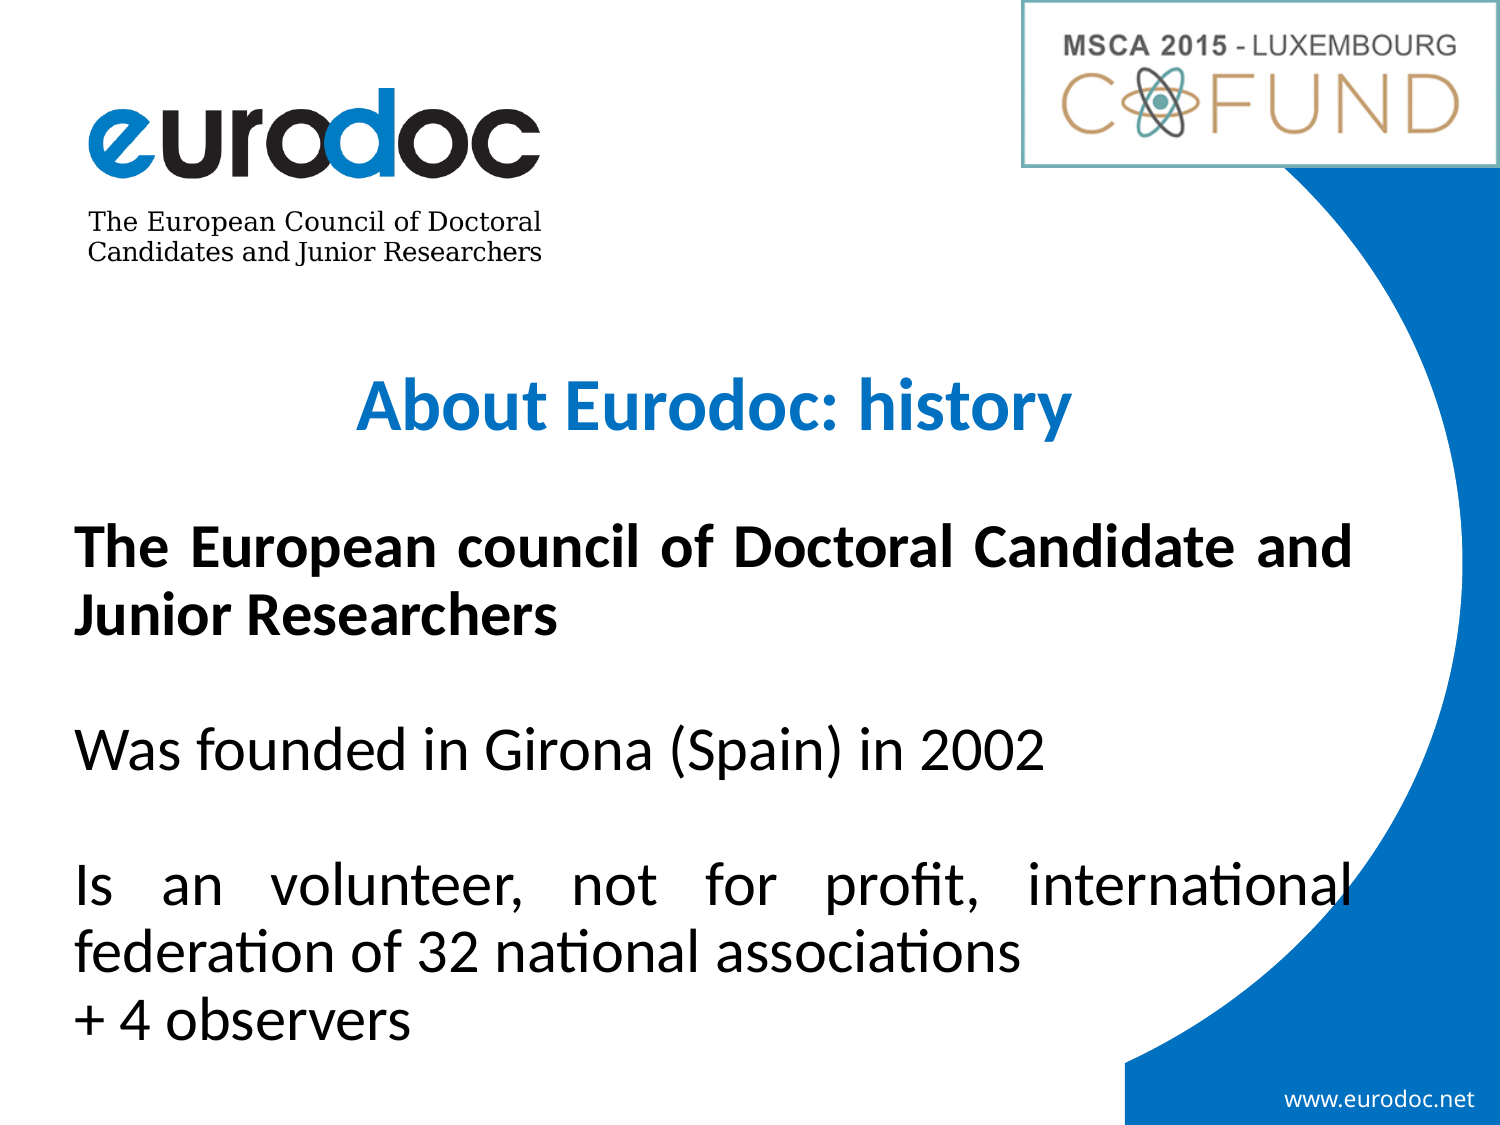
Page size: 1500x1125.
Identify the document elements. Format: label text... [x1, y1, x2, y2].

picture [88, 88, 541, 266]
title About Eurodoc: history The European council of Doctoral Candidate and Junior Researchers Was founded in Girona (Spain) in 2002 Is an volunteer, not for profit, international federation of 32 national associations + 4 observers [59, 277, 1371, 986]
picture [1021, 0, 1500, 168]
